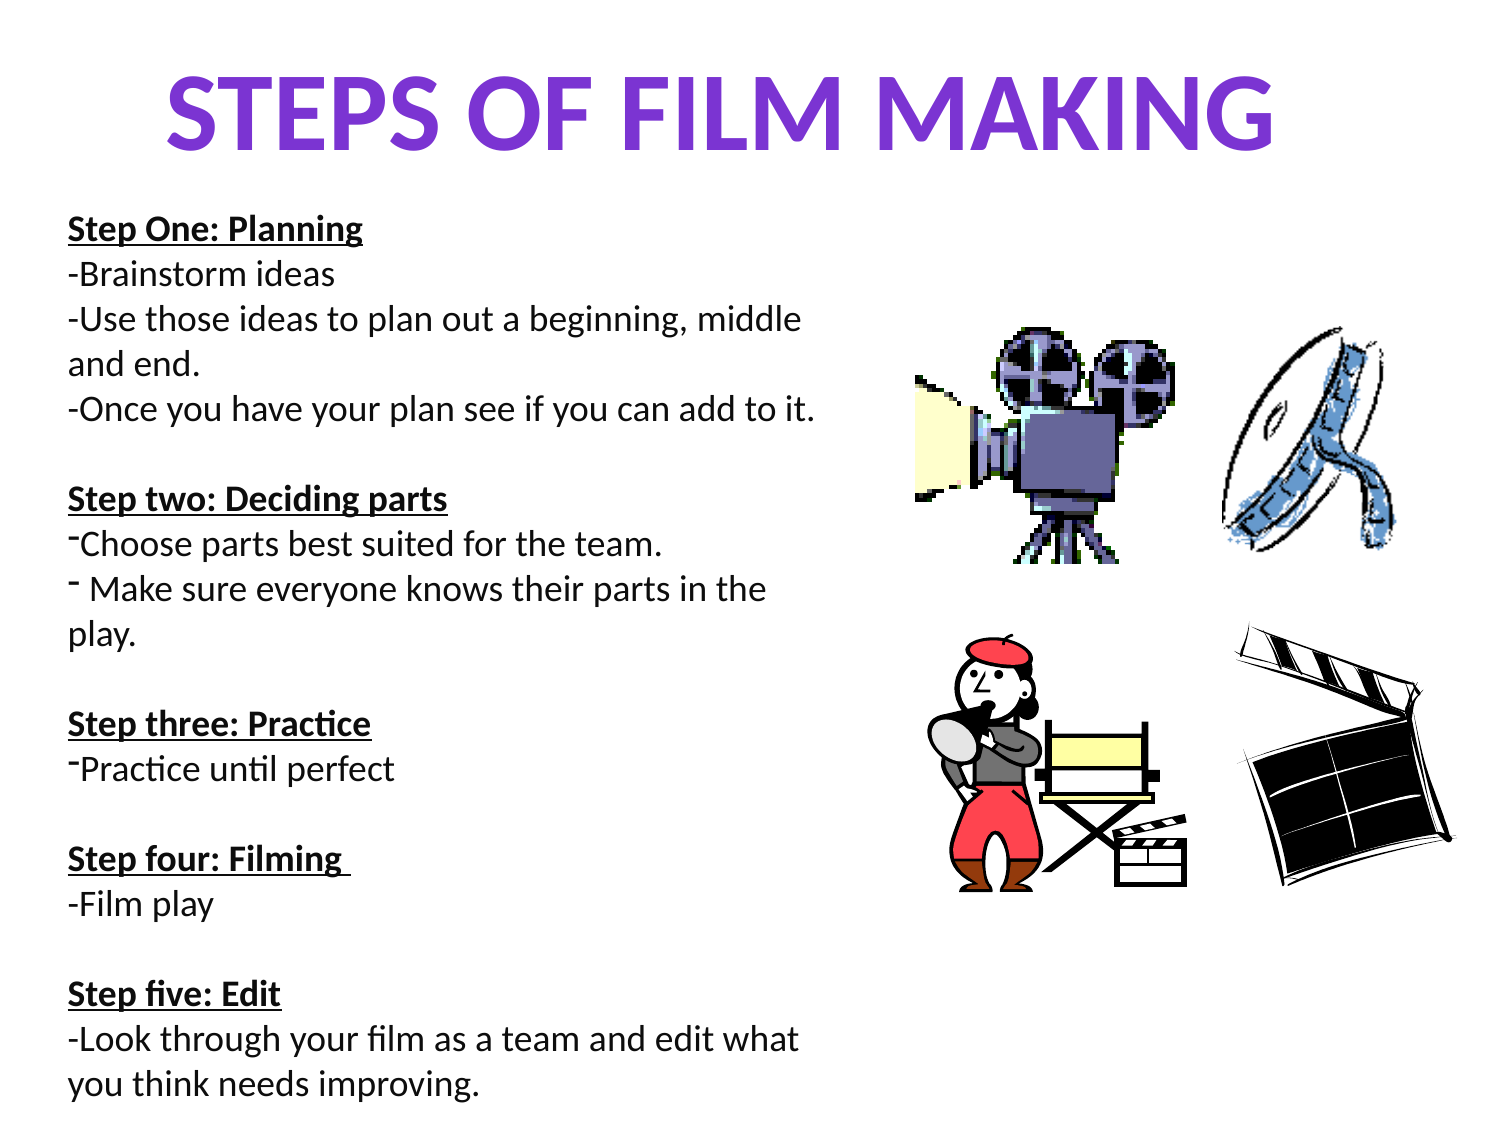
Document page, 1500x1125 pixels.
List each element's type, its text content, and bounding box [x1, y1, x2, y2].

picture [1233, 621, 1458, 888]
text_box Step One: Planning -Brainstorm ideas -Use those ideas to plan out a beginning, middle and end. -Once you have your plan see if you can add to it. Step two: Deciding parts Choose parts best suited for the team. Make sure everyone knows their parts in the play. Step three: Practice Practice until perfect Step four: Filming -Film play Step five: Edit -Look through your film as a team and edit what you think needs improving. [53, 196, 857, 1125]
text_box Steps of film making [123, 30, 1345, 181]
picture [915, 314, 1188, 564]
picture [926, 633, 1188, 893]
picture [1222, 325, 1404, 569]
